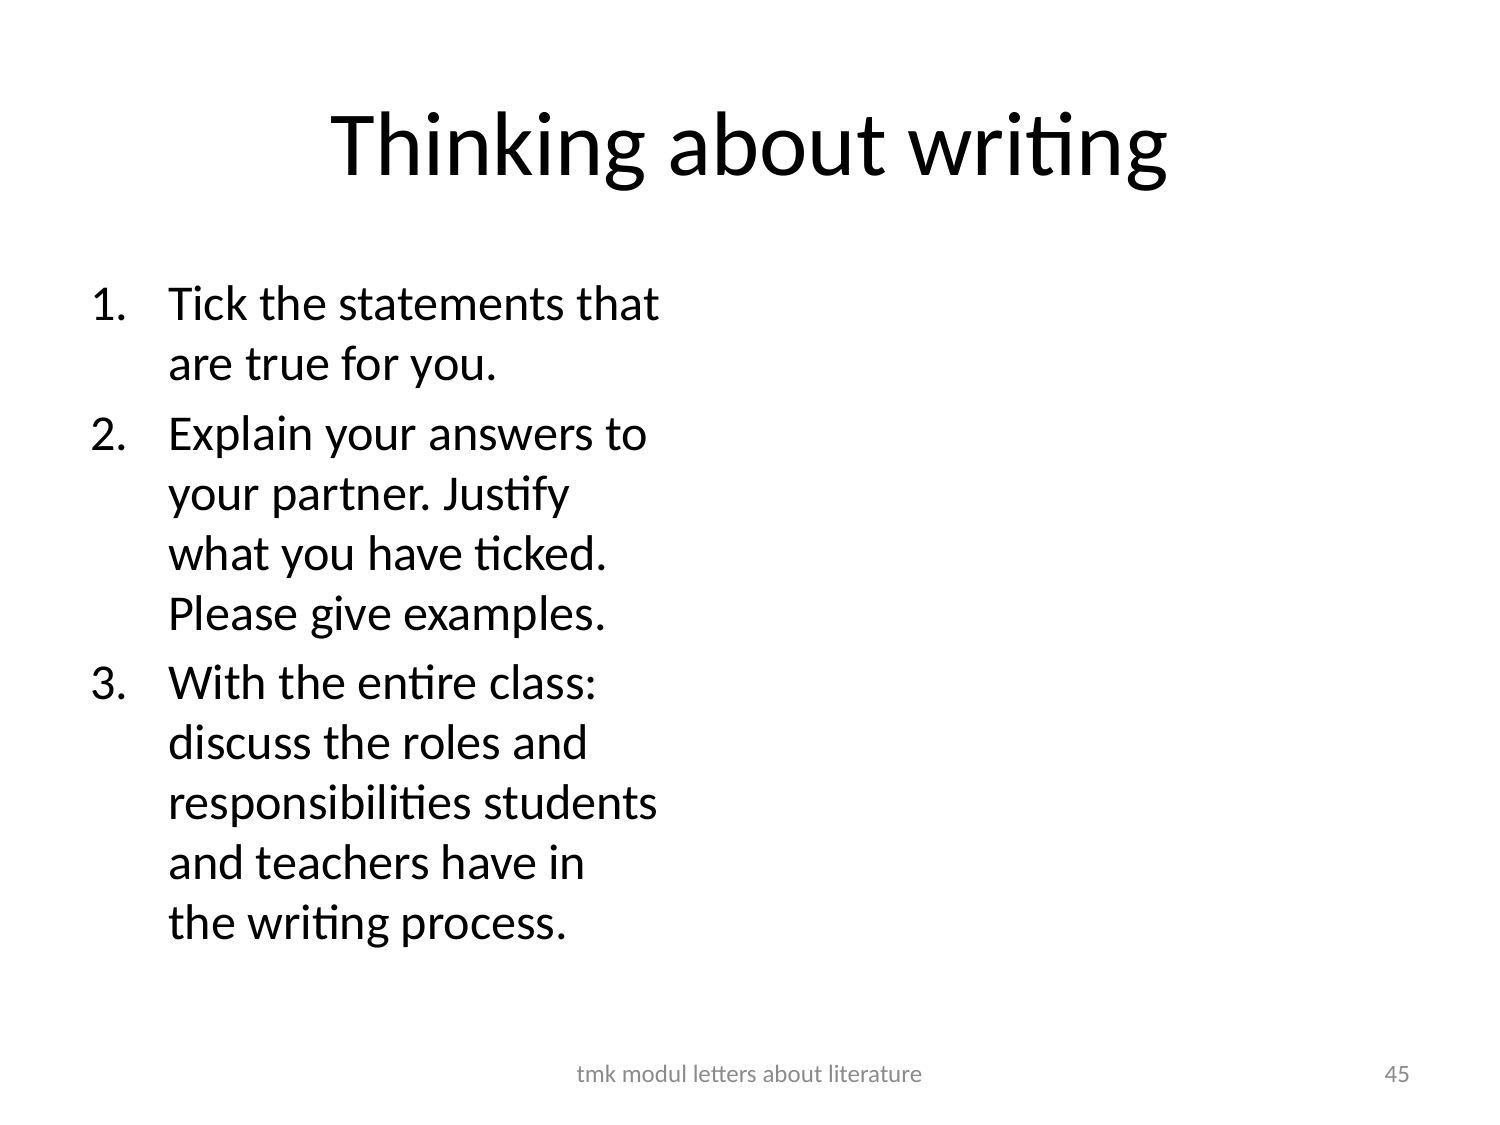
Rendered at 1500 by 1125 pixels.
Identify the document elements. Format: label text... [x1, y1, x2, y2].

list Tick the statements that are true for you. Explain your answers to your partner. Justify what you have ticked. Please give examples. With the entire class: discuss the roles and responsibilities students and teachers have in the writing process. [75, 262, 680, 1005]
title Thinking about writing [75, 45, 1425, 233]
slide_number 45 [1074, 1042, 1425, 1103]
footer tmk modul letters about literature [512, 1042, 988, 1103]
